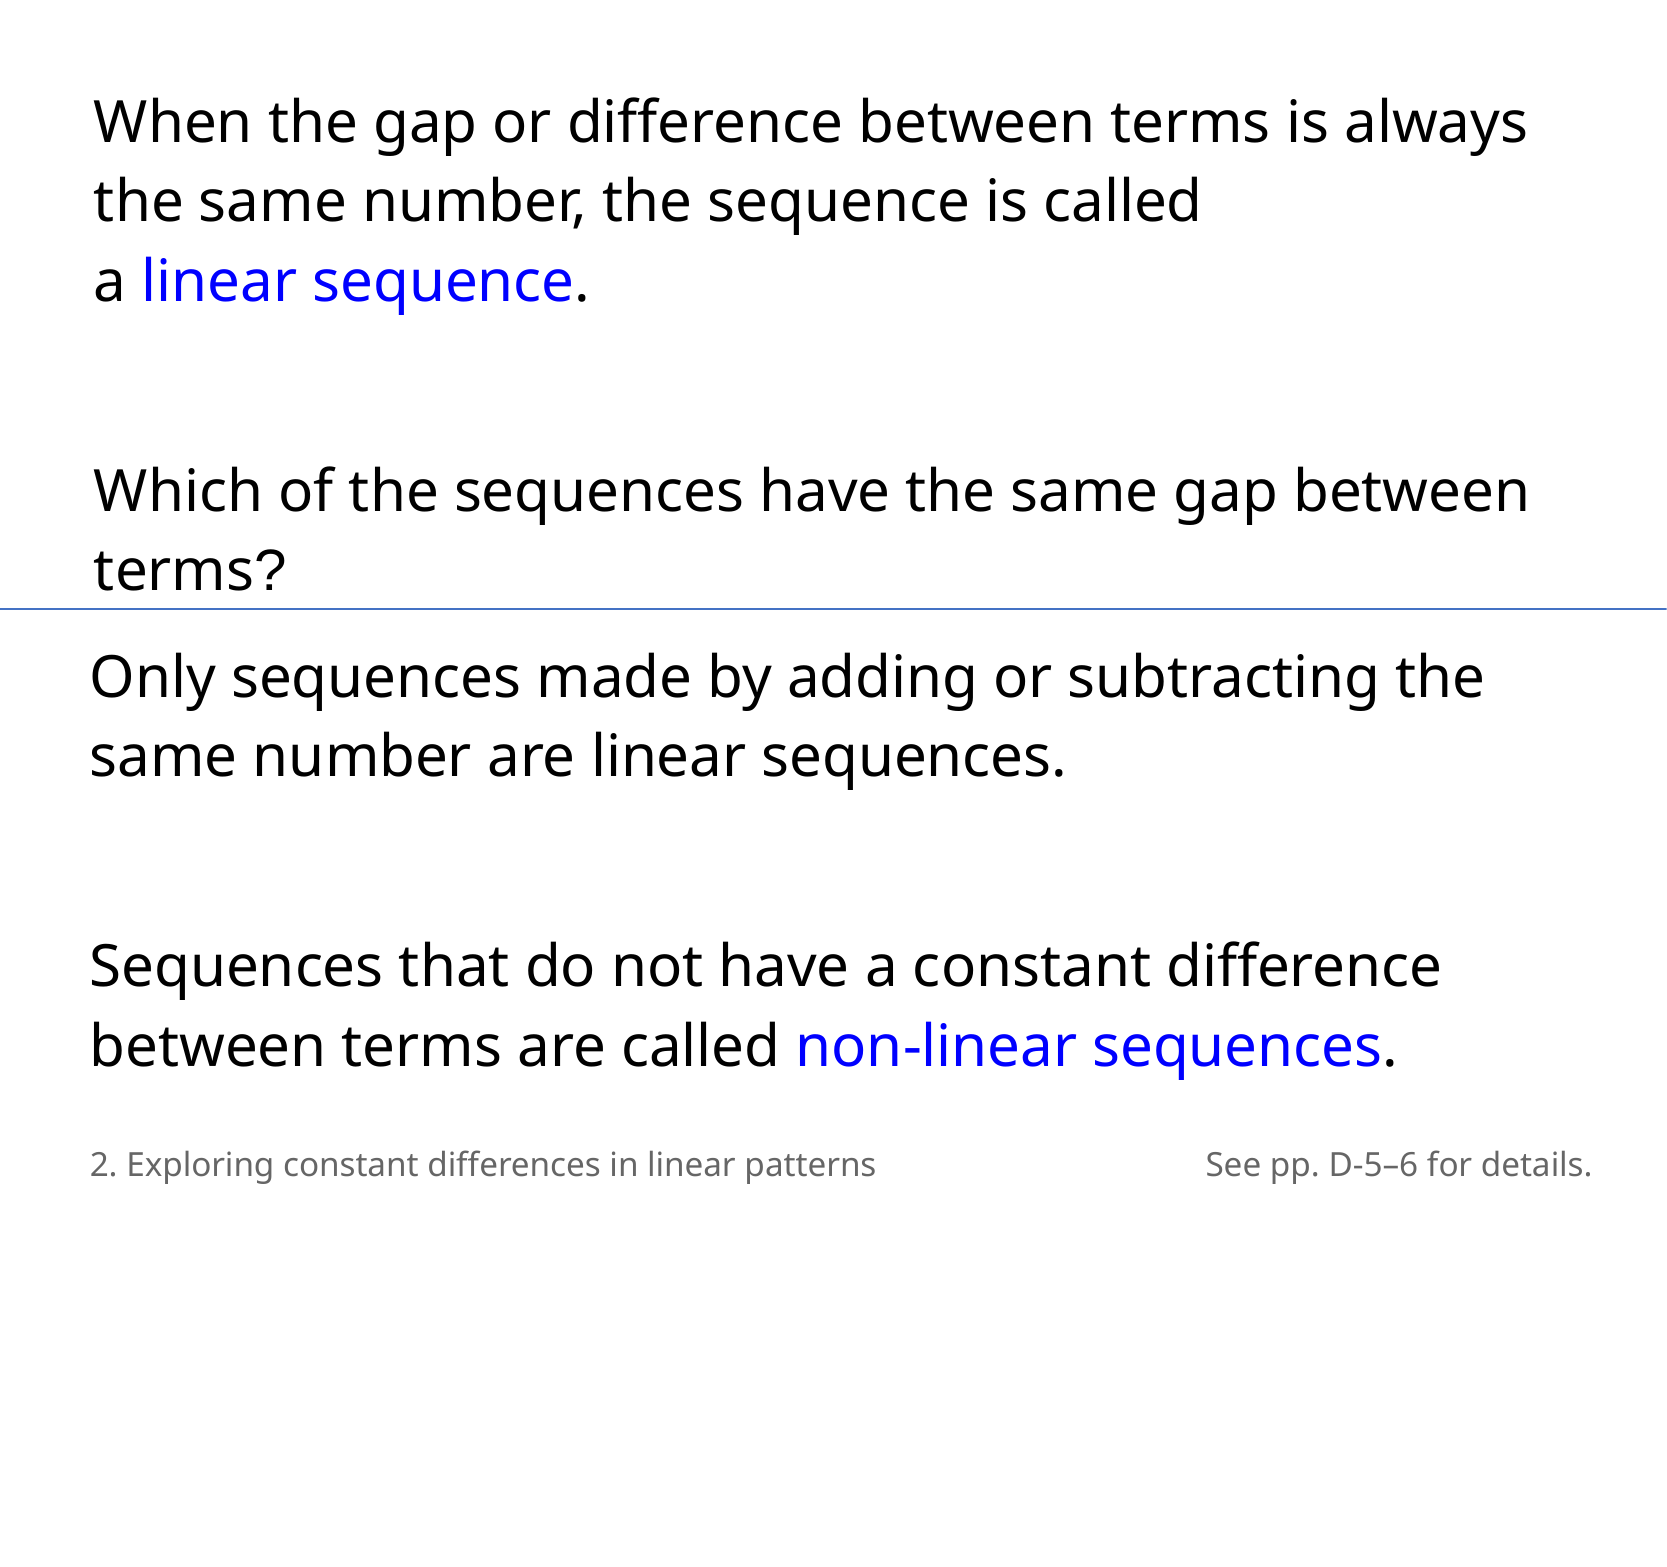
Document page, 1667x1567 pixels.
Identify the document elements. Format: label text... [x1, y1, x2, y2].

text_box 2. Exploring constant differences in linear patterns [75, 1135, 924, 1190]
text_box See pp. D-5–6 for details. [1051, 1135, 1608, 1190]
text_box When the gap or difference between terms is always the same number, the sequence is called a linear sequence. Which of the sequences have the same gap between terms? [79, 66, 1595, 608]
text_box Only sequences made by adding or subtracting the same number are linear sequences. Sequences that do not have a constant difference between terms are called non-linear sequences. [75, 621, 1608, 1086]
